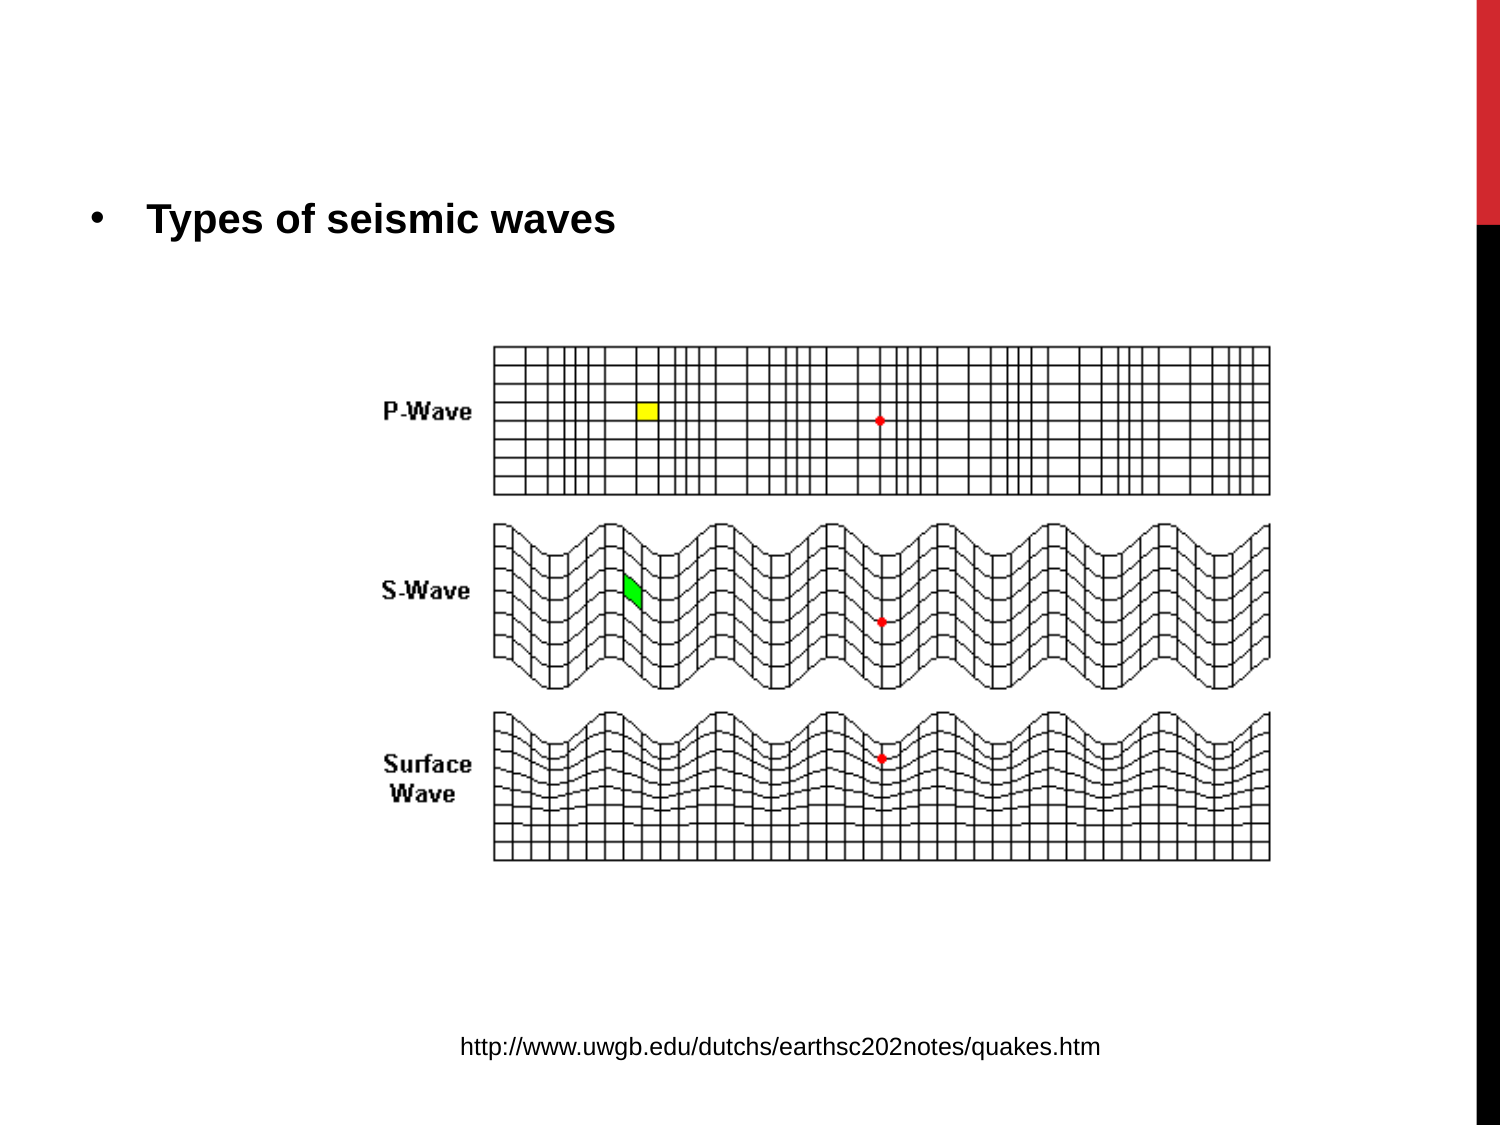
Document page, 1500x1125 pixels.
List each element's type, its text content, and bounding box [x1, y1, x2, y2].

text_box http://www.uwgb.edu/dutchs/earthsc202notes/quakes.htm [445, 1023, 1196, 1068]
list Types of seismic waves [75, 113, 1325, 1005]
picture [358, 327, 1282, 882]
